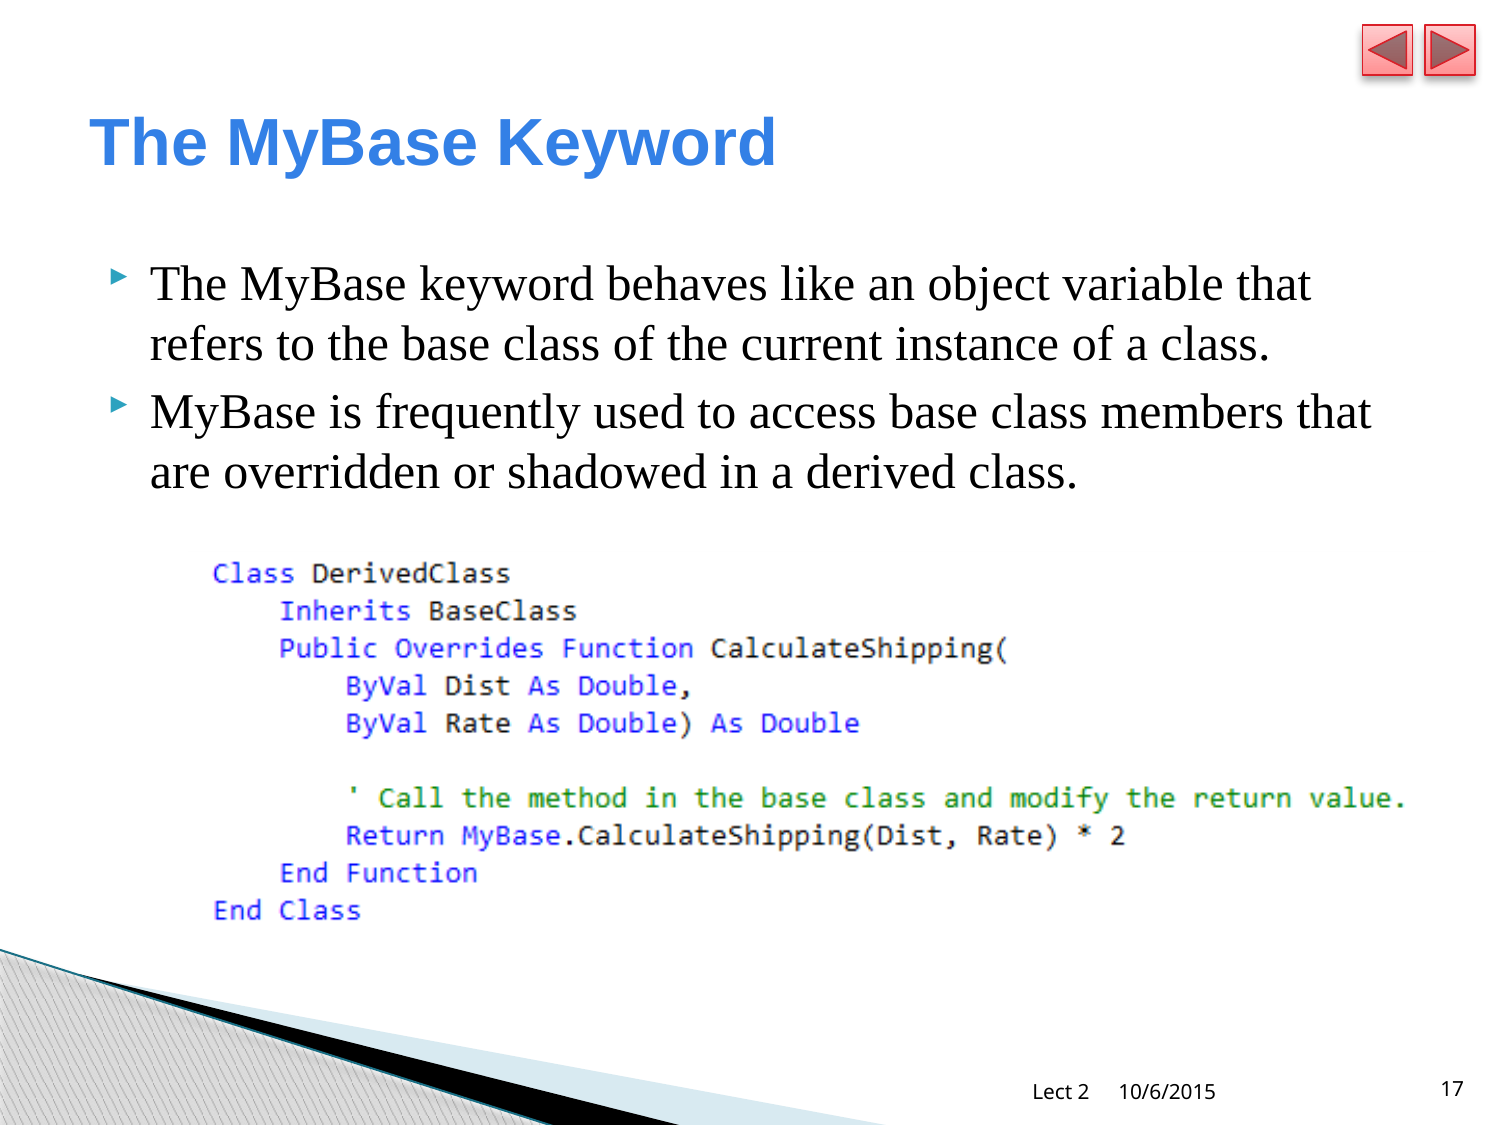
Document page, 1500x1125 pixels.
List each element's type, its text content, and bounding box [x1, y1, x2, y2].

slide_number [1105, 1051, 1418, 1112]
title The MyBase Keyword [75, 45, 1425, 233]
slide_number 17 [1418, 1051, 1479, 1112]
list The MyBase keyword behaves like an object variable that refers to the base class of the current instance of a class. MyBase is frequently used to access base class members that are overridden or shadowed in a derived class. [74, 242, 1426, 986]
picture [188, 550, 1436, 941]
footer Lect 2 [650, 1051, 1105, 1112]
